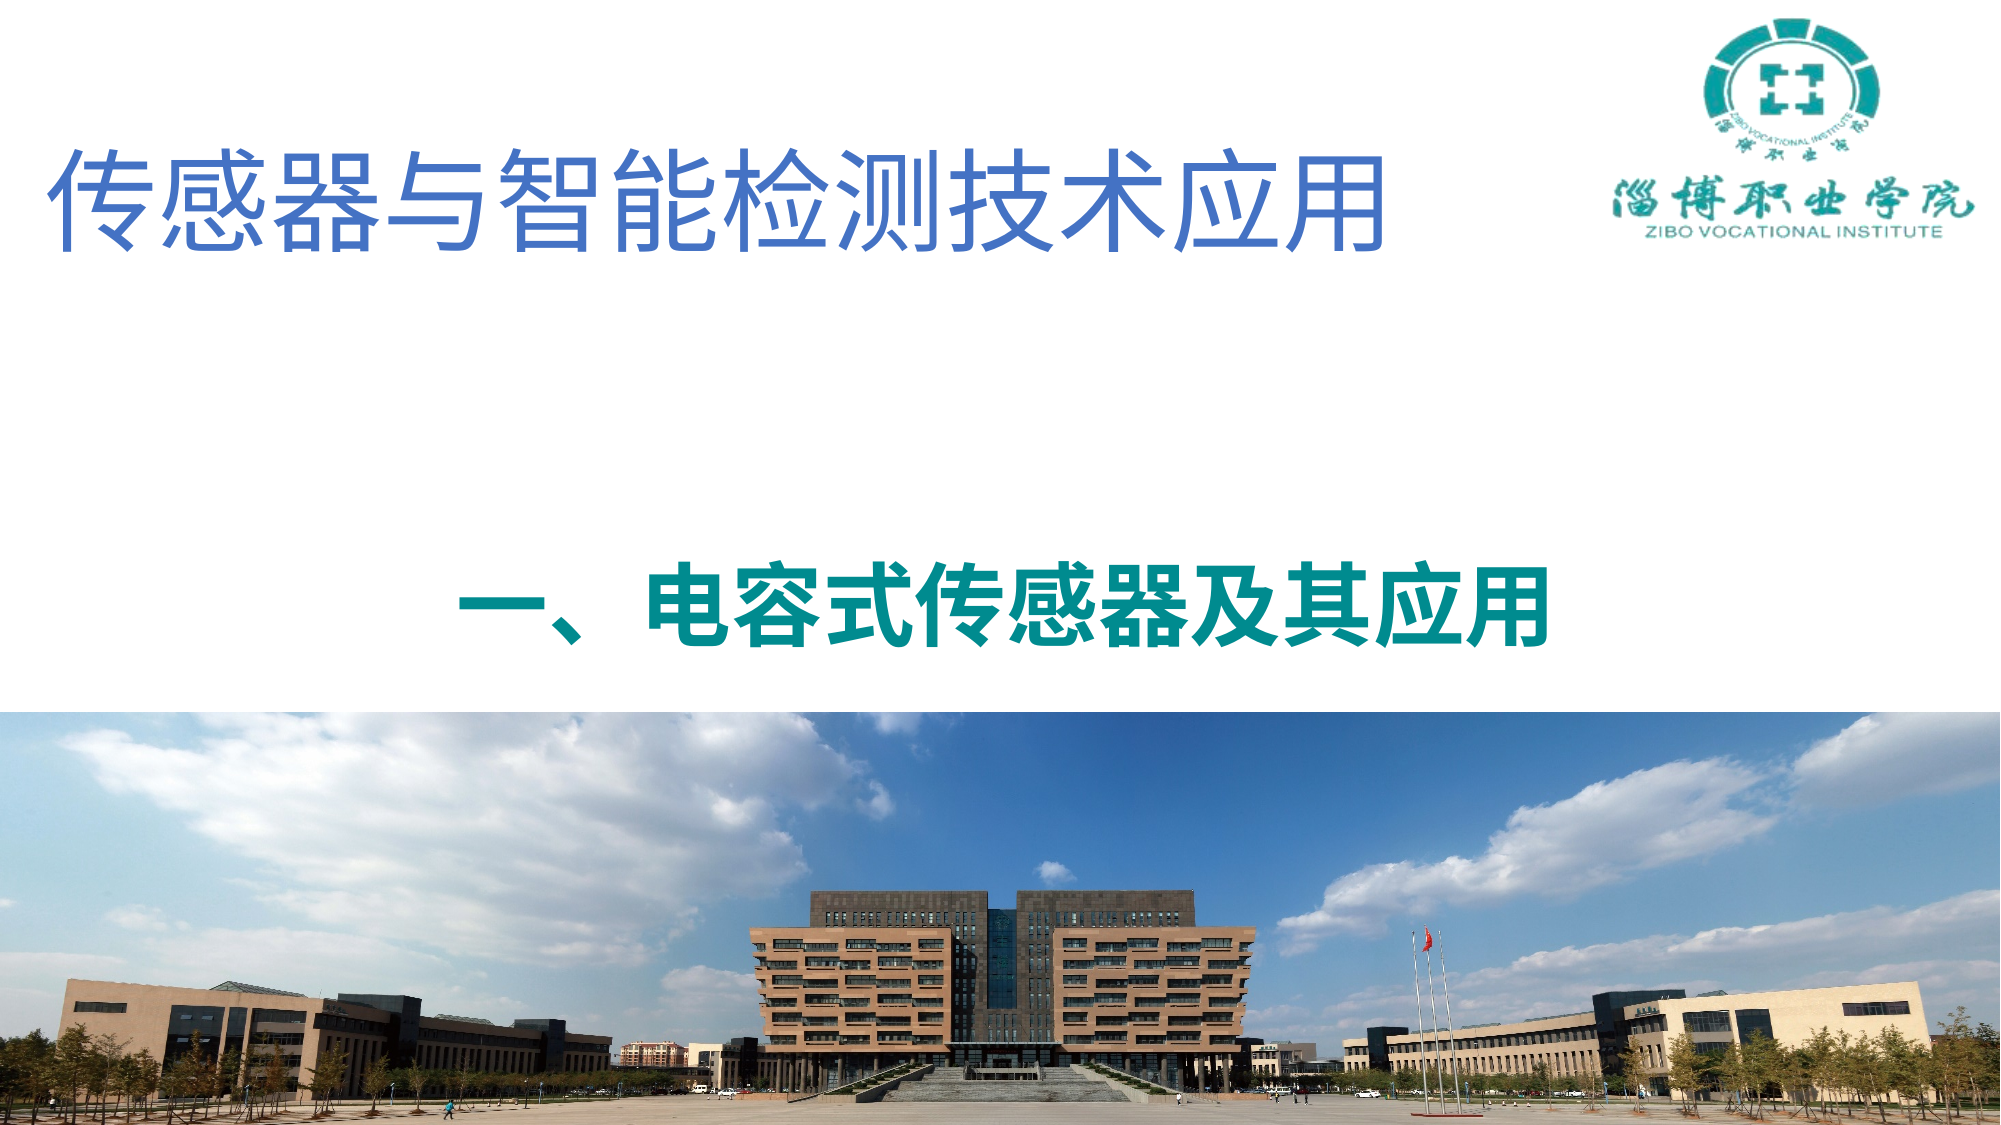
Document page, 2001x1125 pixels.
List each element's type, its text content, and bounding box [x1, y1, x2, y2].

text_box 一、电容式传感器及其应用 [441, 540, 1704, 666]
picture [0, 712, 2000, 1125]
text_box 传感器与智能检测技术应用 [30, 123, 1411, 274]
picture [1581, 4, 2000, 253]
